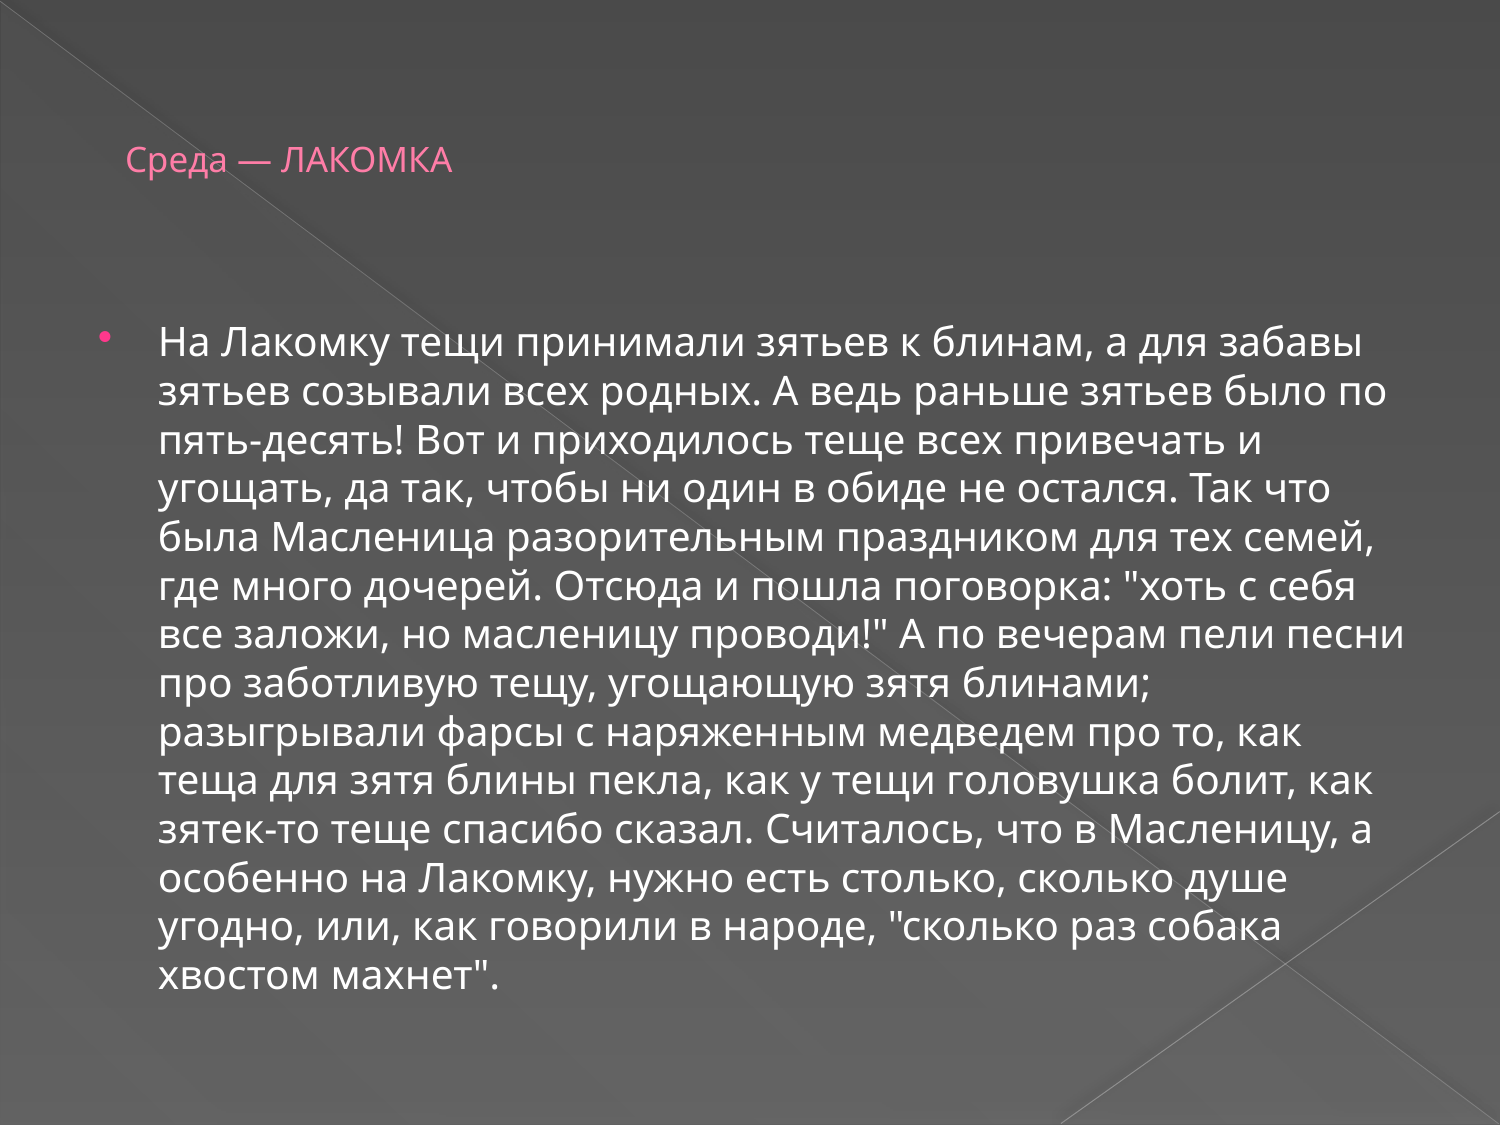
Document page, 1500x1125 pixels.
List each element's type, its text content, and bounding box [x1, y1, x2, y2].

title Среда — ЛАКОМКА [75, 43, 1425, 274]
list На Лакомку тещи принимали зятьев к блинам, а для забавы зятьев созывали всех родных. А ведь раньше зятьев было по пять-десять! Вот и приходилось теще всех привечать и угощать, да так, чтобы ни один в обиде не остался. Так что была Масленица разорительным праздником для тех семей, где много дочерей. Отсюда и пошла поговорка: "хоть с себя все заложи, но масленицу проводи!" А по вечерам пели песни про заботливую тещу, угощающую зятя блинами; разыгрывали фарсы с наряженным медведем про то, как теща для зятя блины пекла, как у тещи головушка болит, как зятек-то теще спасибо сказал. Считалось, что в Масленицу, а особенно на Лакомку, нужно есть столько, сколько душе угодно, или, как говорили в народе, "сколько раз собака хвостом махнет". [75, 308, 1425, 1059]
